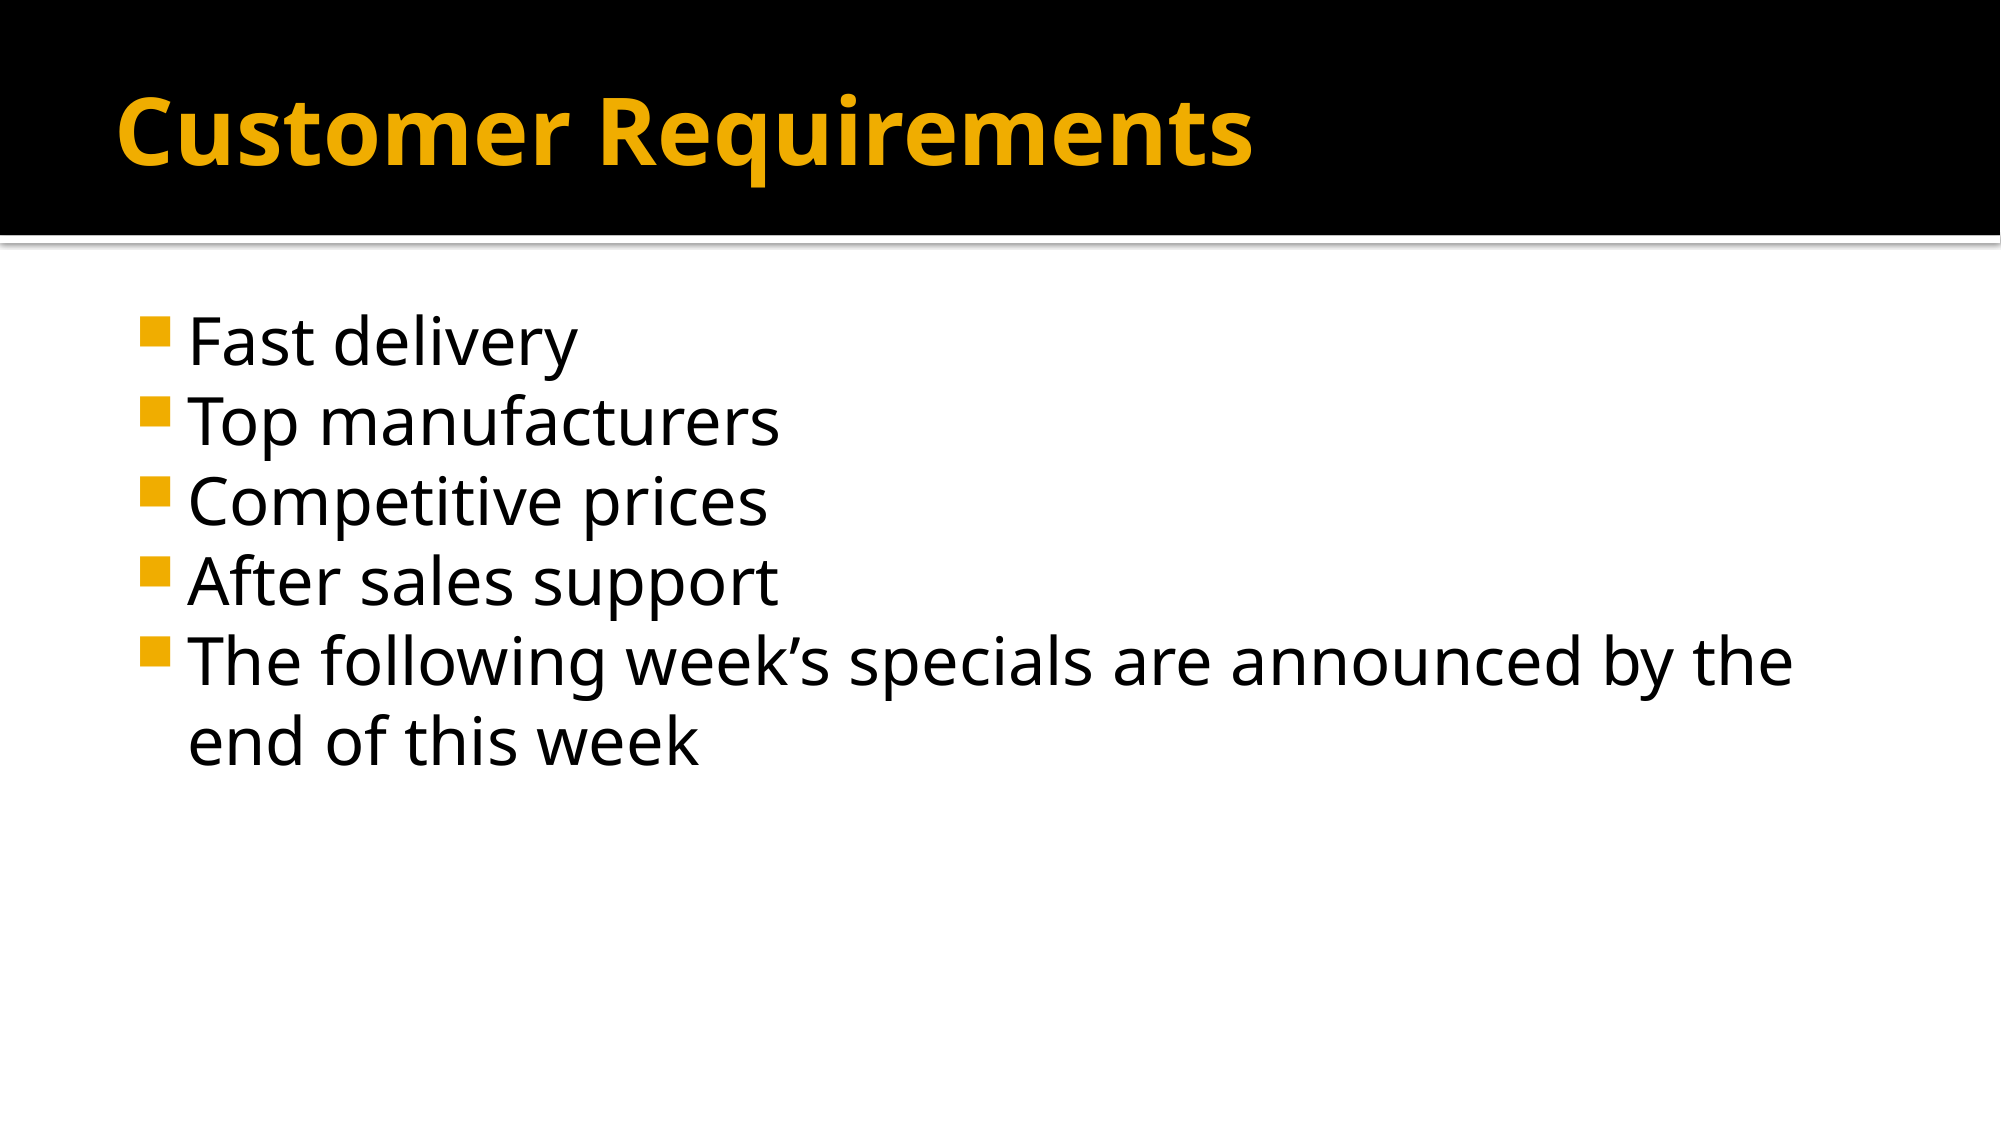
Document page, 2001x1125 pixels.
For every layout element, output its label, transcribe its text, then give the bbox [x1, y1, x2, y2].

list Fast delivery Top manufacturers Competitive prices After sales support The following week’s specials are announced by the end of this week [99, 291, 1900, 1050]
title Customer Requirements [99, 25, 1900, 231]
